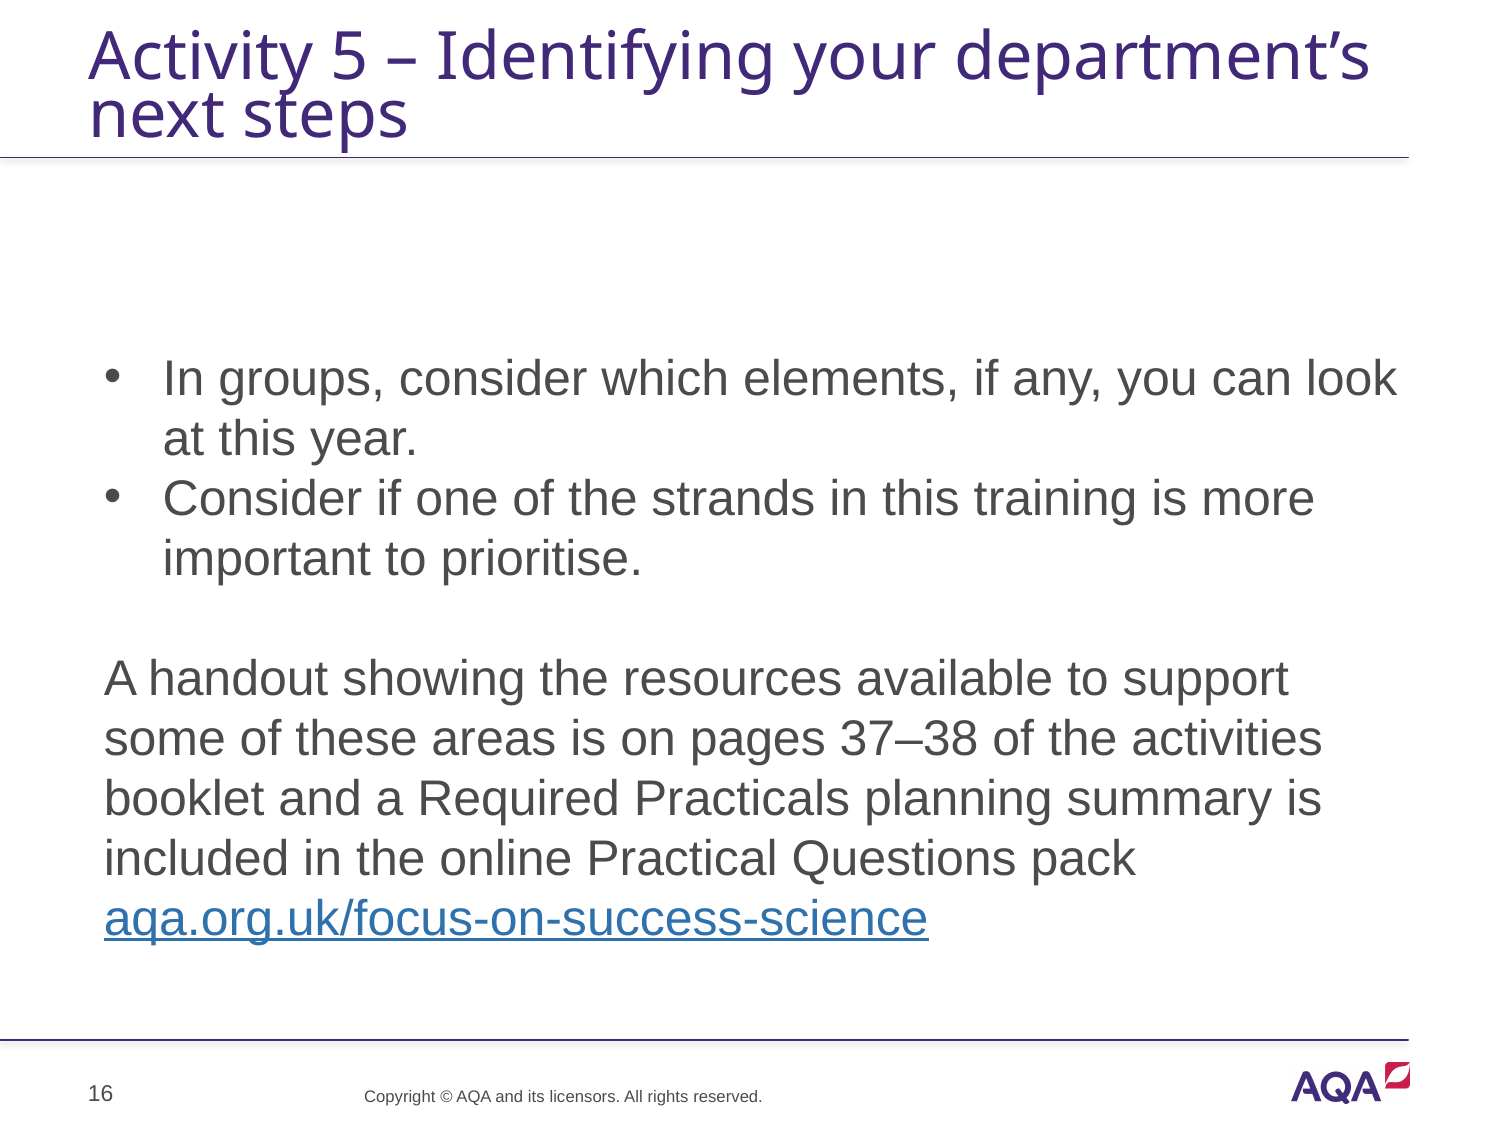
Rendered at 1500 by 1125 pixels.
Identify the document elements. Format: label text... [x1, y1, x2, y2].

title Activity 5 – Identifying your department’s next steps [88, 34, 1409, 105]
slide_number 16 [72, 1062, 188, 1123]
footer Copyright © AQA and its licensors. All rights reserved. [324, 1084, 764, 1124]
list In groups, consider which elements, if any, you can look at this year. Consider if one of the strands in this training is more important to prioritise. A handout showing the resources available to support some of these areas is on pages 37–38 of the activities booklet and a Required Practicals planning summary is included in the online Practical Questions pack aqa.org.uk/focus-on-success-science [103, 345, 1424, 1007]
picture [1291, 1062, 1410, 1104]
